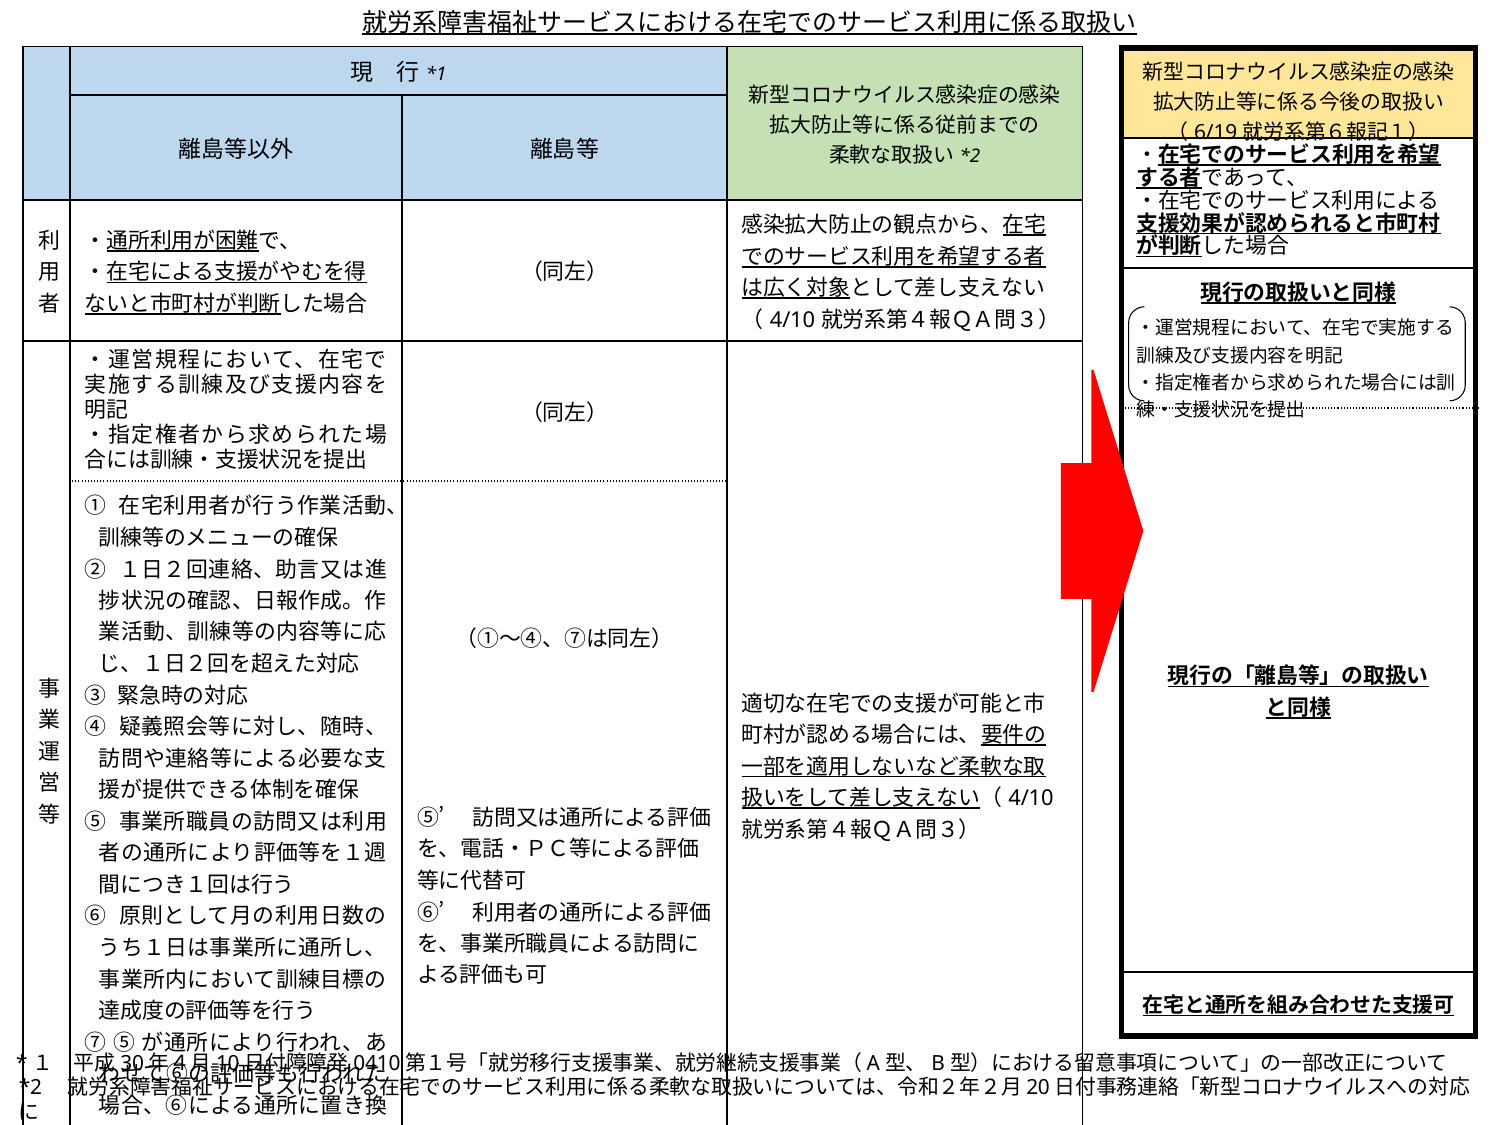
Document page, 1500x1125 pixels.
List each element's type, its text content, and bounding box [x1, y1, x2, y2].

text_box [1128, 306, 1466, 402]
table_header [24, 47, 69, 199]
table_cell 現行の「離島等」の取扱い と同様 [1124, 408, 1473, 971]
table_cell 利用者 [24, 201, 69, 340]
text_box *１ 平成30年４月10日付障障発0410第１号「就労移行支援事業、就労継続支援事業（A型、B型）における留意事項について」の一部改正について [1, 1042, 1500, 1082]
table_cell 適切な在宅での支援が可能と市町村が認める場合には、要件の一部を適用しないなど柔軟な取扱いをして差し支えない（4/10就労系第４報ＱＡ問３） [728, 342, 1082, 1042]
table_cell （同左） [403, 342, 726, 481]
text_box [1060, 369, 1144, 693]
table_cell （同左） [403, 201, 726, 340]
text_box *2 就労系障害福祉サービスにおける在宅でのサービス利用に係る柔軟な取扱いについては、令和２年２月20日付事務連絡「新型コロナウイルスへの対応に 伴う就労継続支援事業の取扱い等について」から随時示していたところであるが、今後、年度内に限り、就労系第６報に示した取扱いを基本とする [4, 1082, 1500, 1125]
table_cell 在宅と通所を組み合わせた支援可 [1124, 973, 1473, 1033]
table_cell 離島等以外 [71, 96, 401, 199]
table_header 新型コロナウイルス感染症の感染拡大防止等に係る従前までの 柔軟な取扱い*2 [728, 47, 1082, 199]
table_cell 現行の取扱いと同様 ・運営規程において、在宅で実施する訓練及び支援内容を明記 ・指定権者から求められた場合には訓練・支援状況を提出 [1124, 269, 1473, 408]
table_cell 事業運営等 [24, 342, 69, 1042]
table_cell ・通所利用が困難で、 ・在宅による支援がやむを得ないと市町村が判断した場合 [71, 201, 401, 340]
table_cell （①～④、⑦は同左） ⑤’ 訪問又は通所による評価を、電話・ＰＣ等による評価等に代替可 ⑥’ 利用者の通所による評価を、事業所職員による訪問による評価も可 [403, 481, 726, 1042]
table_cell ・運営規程において、在宅で実施する訓練及び支援内容を明記 ・指定権者から求められた場合には訓練・支援状況を提出 [71, 342, 401, 481]
table_header 現 行*1 [71, 47, 726, 94]
table_cell 離島等 [403, 96, 726, 199]
table_cell 感染拡大防止の観点から、在宅でのサービス利用を希望する者は広く対象として差し支えない（4/10就労系第４報ＱＡ問３） [728, 201, 1082, 340]
table_header 新型コロナウイルス感染症の感染拡大防止等に係る今後の取扱い （6/19就労系第６報記１） [1124, 51, 1473, 137]
table_cell ・在宅でのサービス利用を希望する者であって、 ・在宅でのサービス利用による支援効果が認められると市町村が判断した場合 [1124, 139, 1473, 267]
table_cell ① 在宅利用者が行う作業活動、訓練等のメニューの確保 ➁ １日２回連絡、助言又は進捗状況の確認、日報作成。作業活動、訓練等の内容等に応じ、１日２回を超えた対応 ③ 緊急時の対応 ④ 疑義照会等に対し、随時、訪問や連絡等による必要な支援が提供できる体制を確保 ⑤ 事業所職員の訪問又は利用者の通所により評価等を１週間につき１回は行う ⑥ 原則として月の利用日数のうち１日は事業所に通所し、事業所内において訓練目標の達成度の評価等を行う ➆ ➄が通所により行われ、あわせて➅の評価等も行われた場合、➅による通所に置き換えて差し支えない [71, 481, 401, 1042]
text_box 就労系障害福祉サービスにおける在宅でのサービス利用に係る取扱い [0, 0, 1500, 44]
